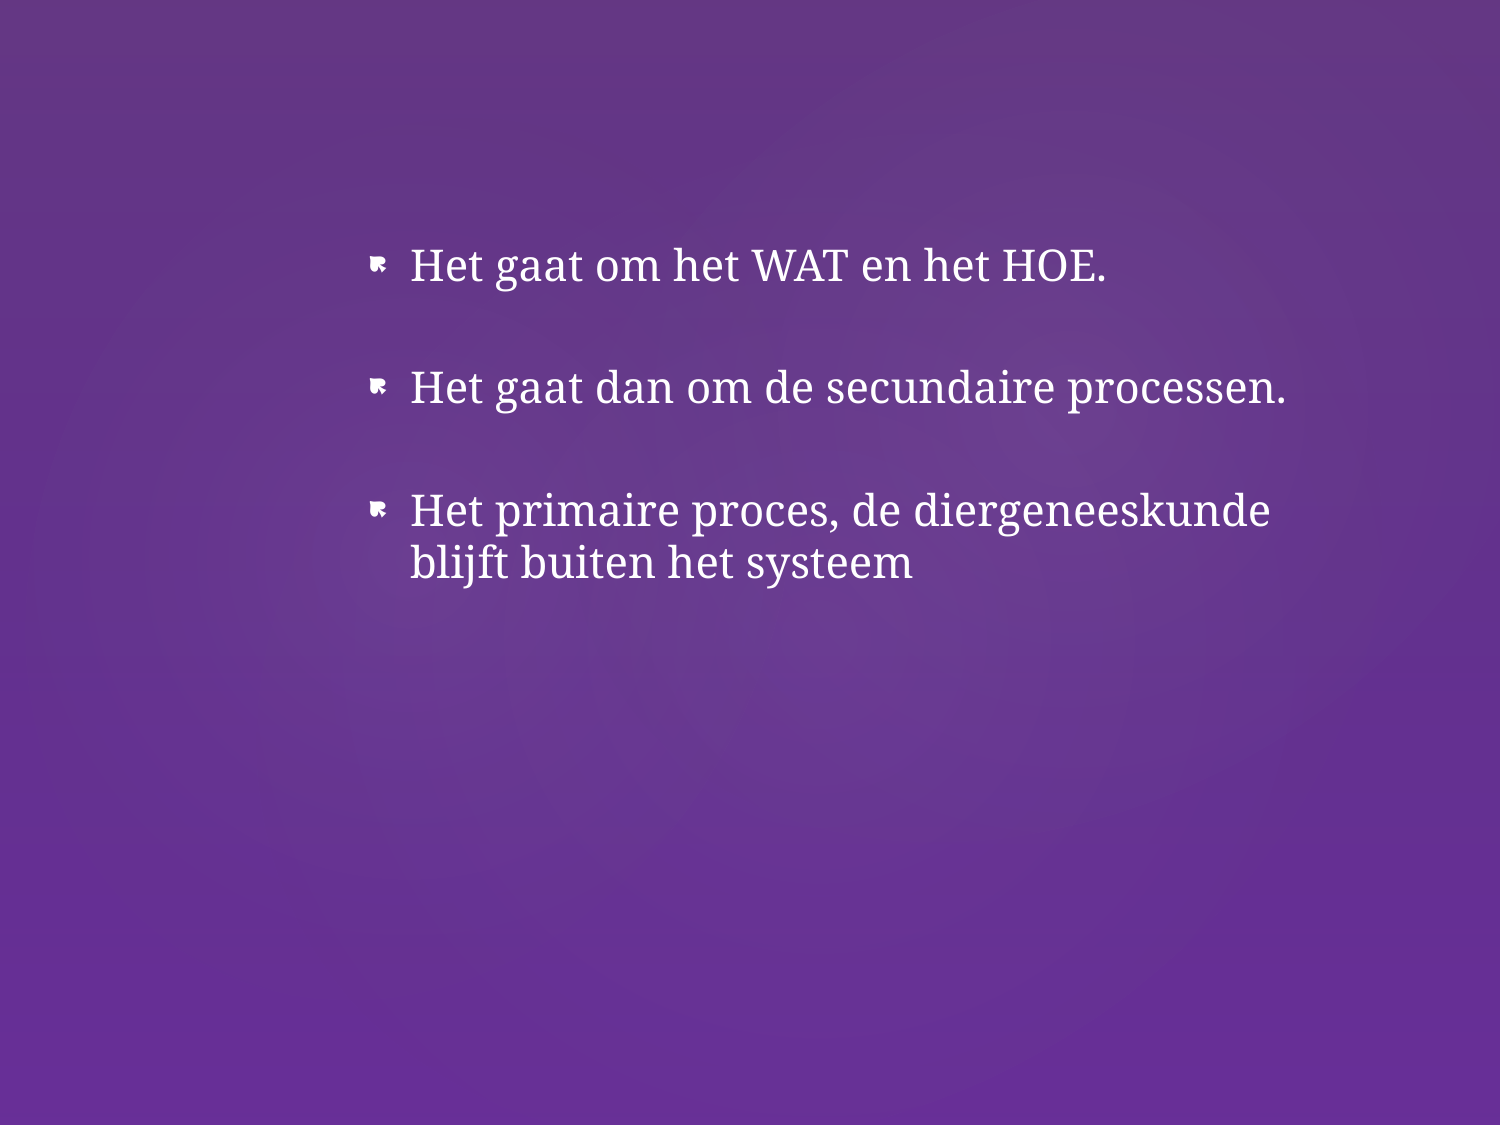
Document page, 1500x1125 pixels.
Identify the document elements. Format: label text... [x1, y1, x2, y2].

list Het gaat om het WAT en het HOE. Het gaat dan om de secundaire processen. Het primaire proces, de diergeneeskunde blijft buiten het systeem [350, 112, 1350, 713]
